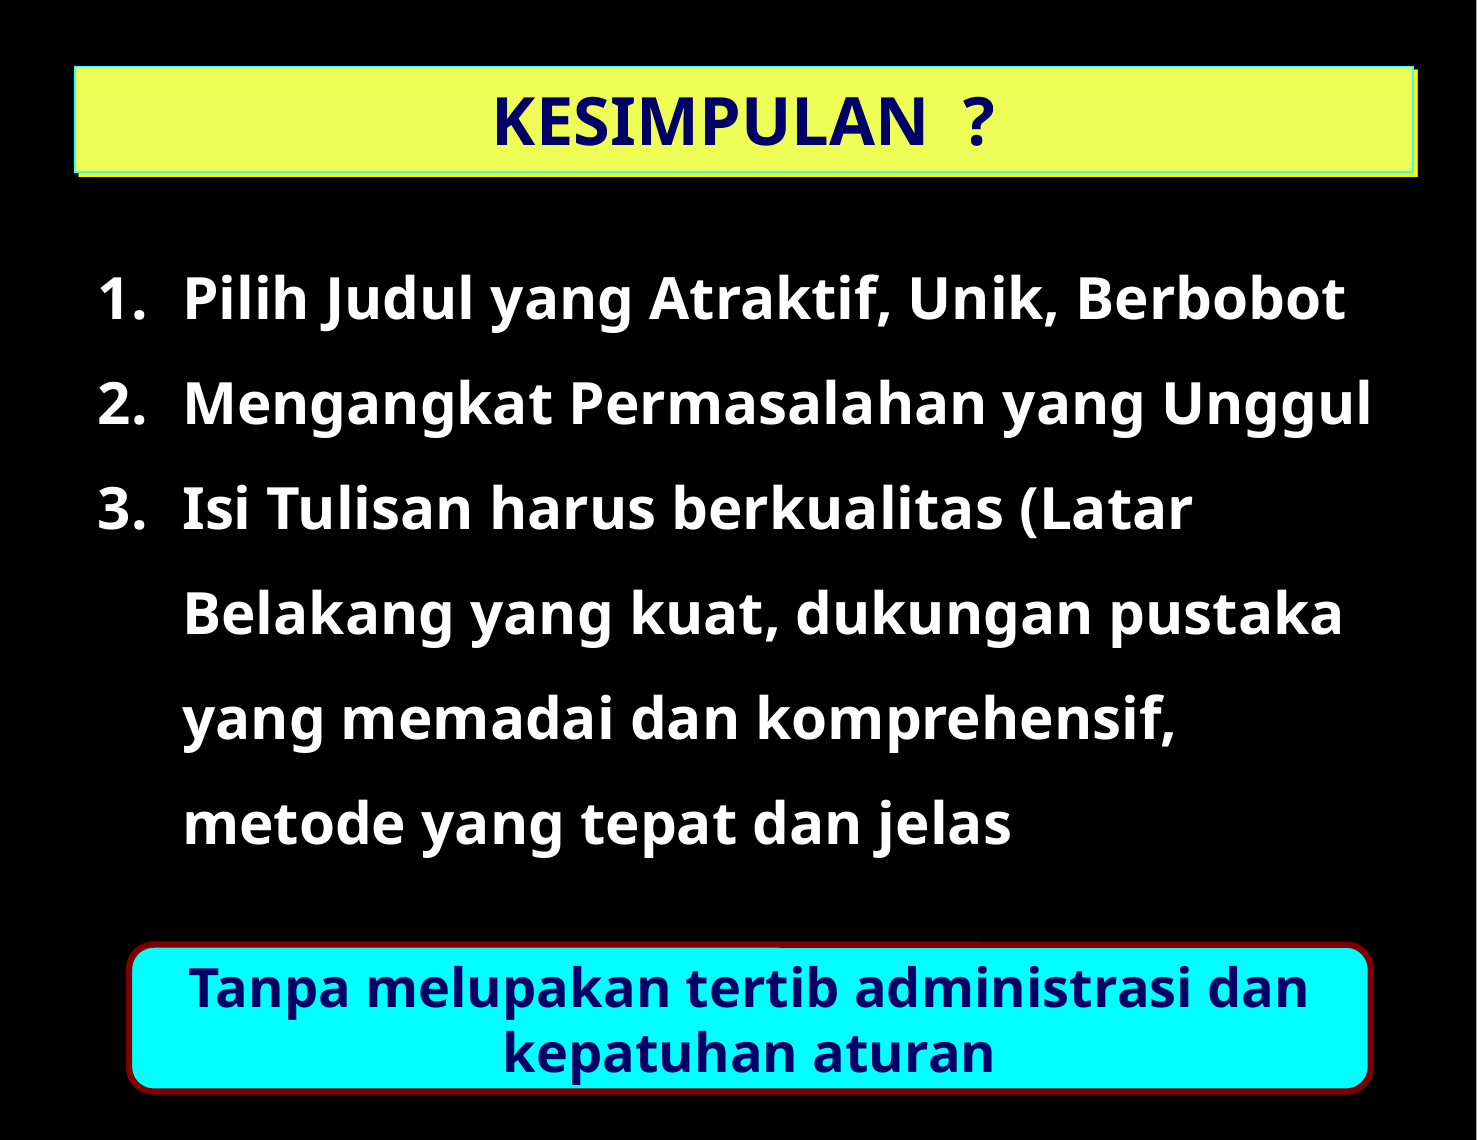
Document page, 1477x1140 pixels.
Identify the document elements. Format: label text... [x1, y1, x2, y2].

text_box Tanpa melupakan tertib administrasi dan kepatuhan aturan [129, 944, 1371, 1092]
text_box Pilih Judul yang Atraktif, Unik, Berbobot Mengangkat Permasalahan yang Unggul Isi Tulisan harus berkualitas (Latar Belakang yang kuat, dukungan pustaka yang memadai dan komprehensif, metode yang tepat dan jelas [83, 219, 1396, 864]
text_box KESIMPULAN ? [75, 66, 1413, 172]
